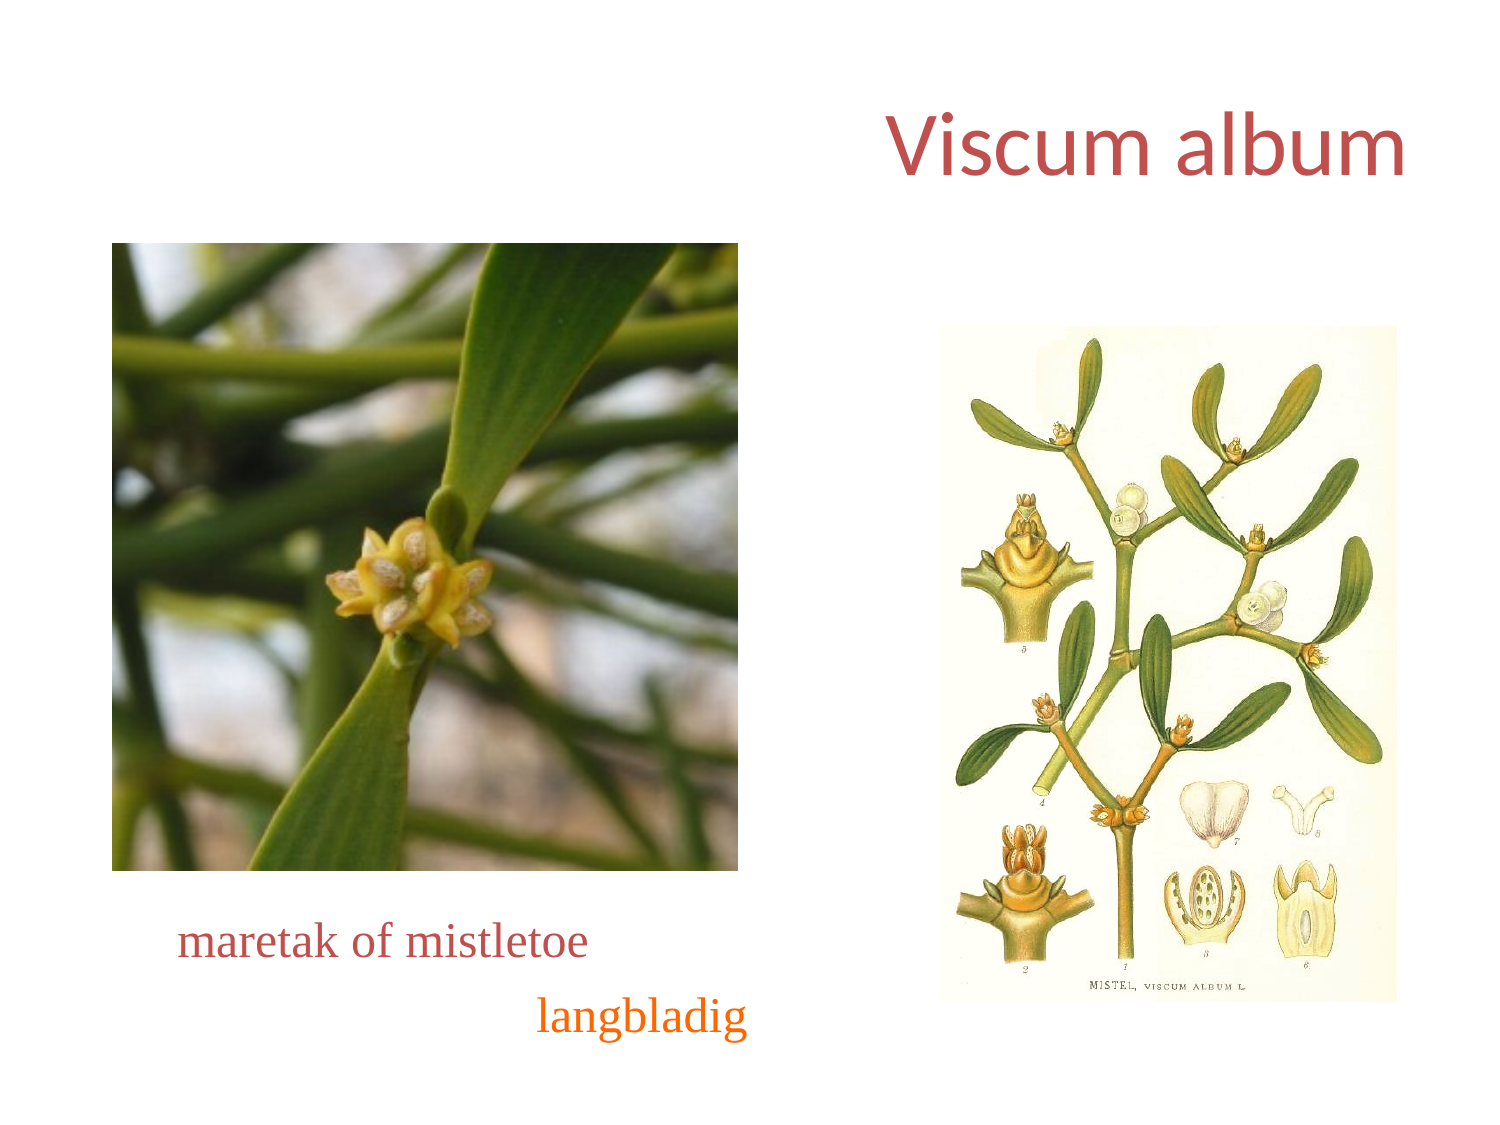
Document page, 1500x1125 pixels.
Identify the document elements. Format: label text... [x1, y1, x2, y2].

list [111, 243, 738, 871]
text_box maretak of mistletoe [37, 899, 933, 975]
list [938, 325, 1397, 1002]
text_box langbladig [50, 974, 763, 1050]
title Viscum album [75, 45, 1425, 233]
